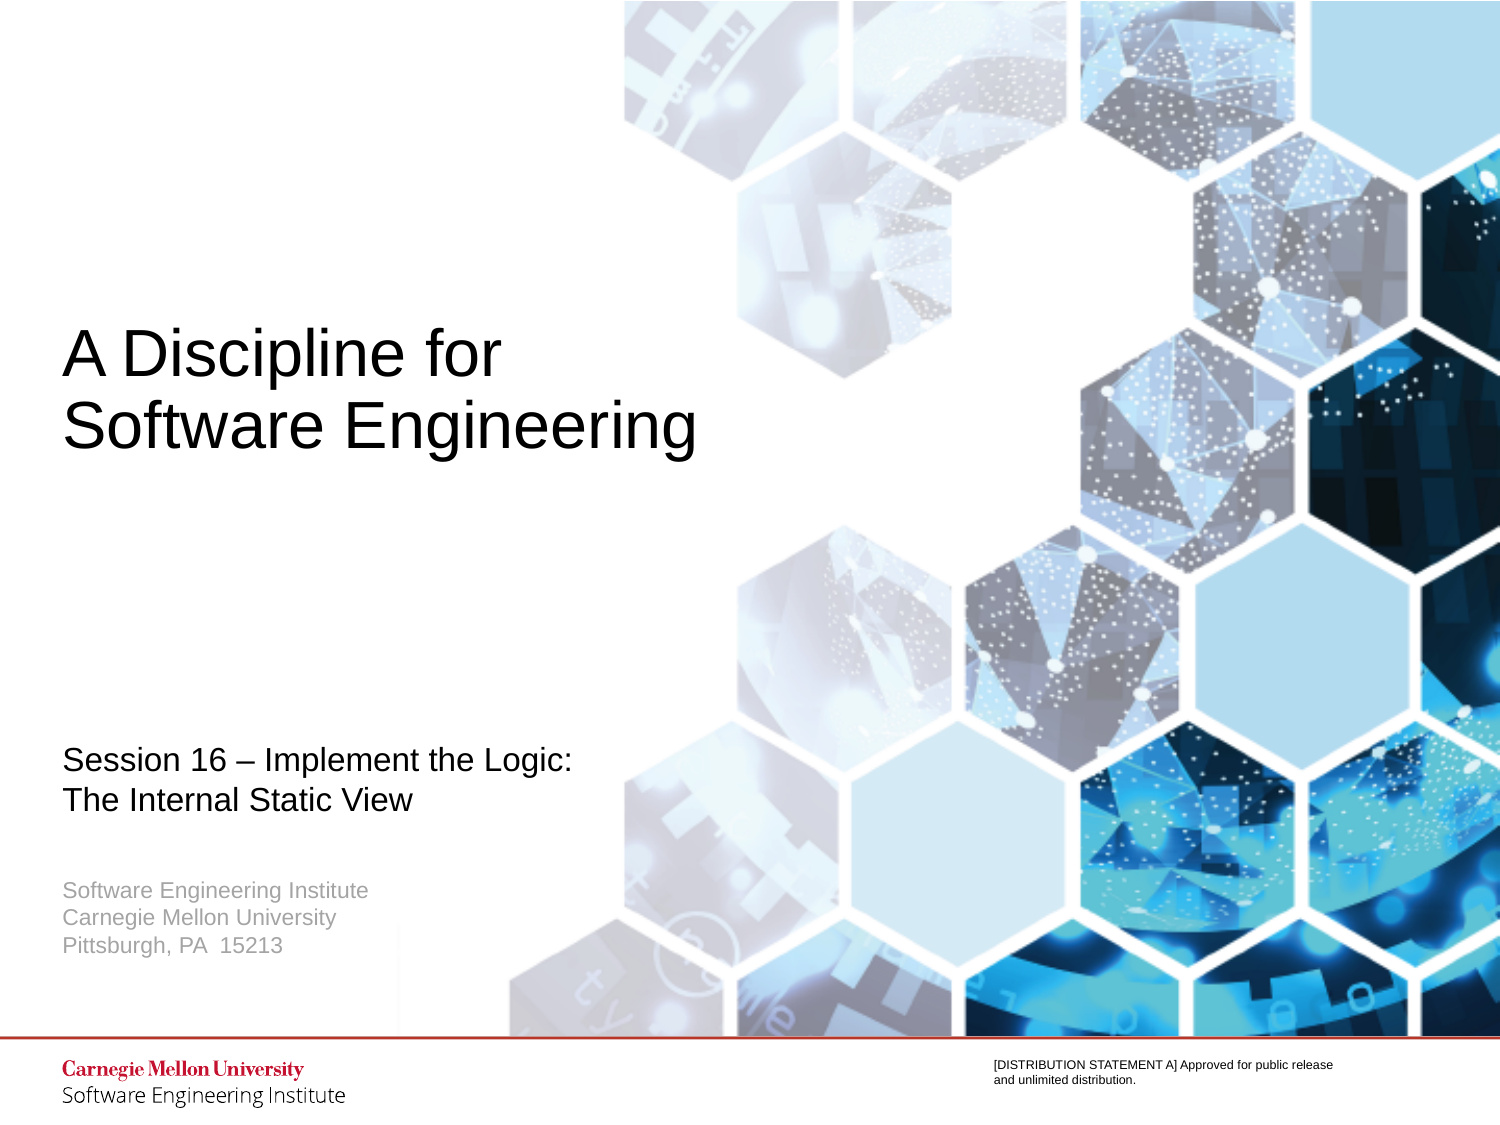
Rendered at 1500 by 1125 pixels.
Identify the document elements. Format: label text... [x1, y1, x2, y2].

subtitle Session 16 – Implement the Logic: The Internal Static View [62, 737, 849, 857]
picture [0, 1, 1500, 1036]
title A Discipline for Software Engineering [62, 318, 967, 721]
